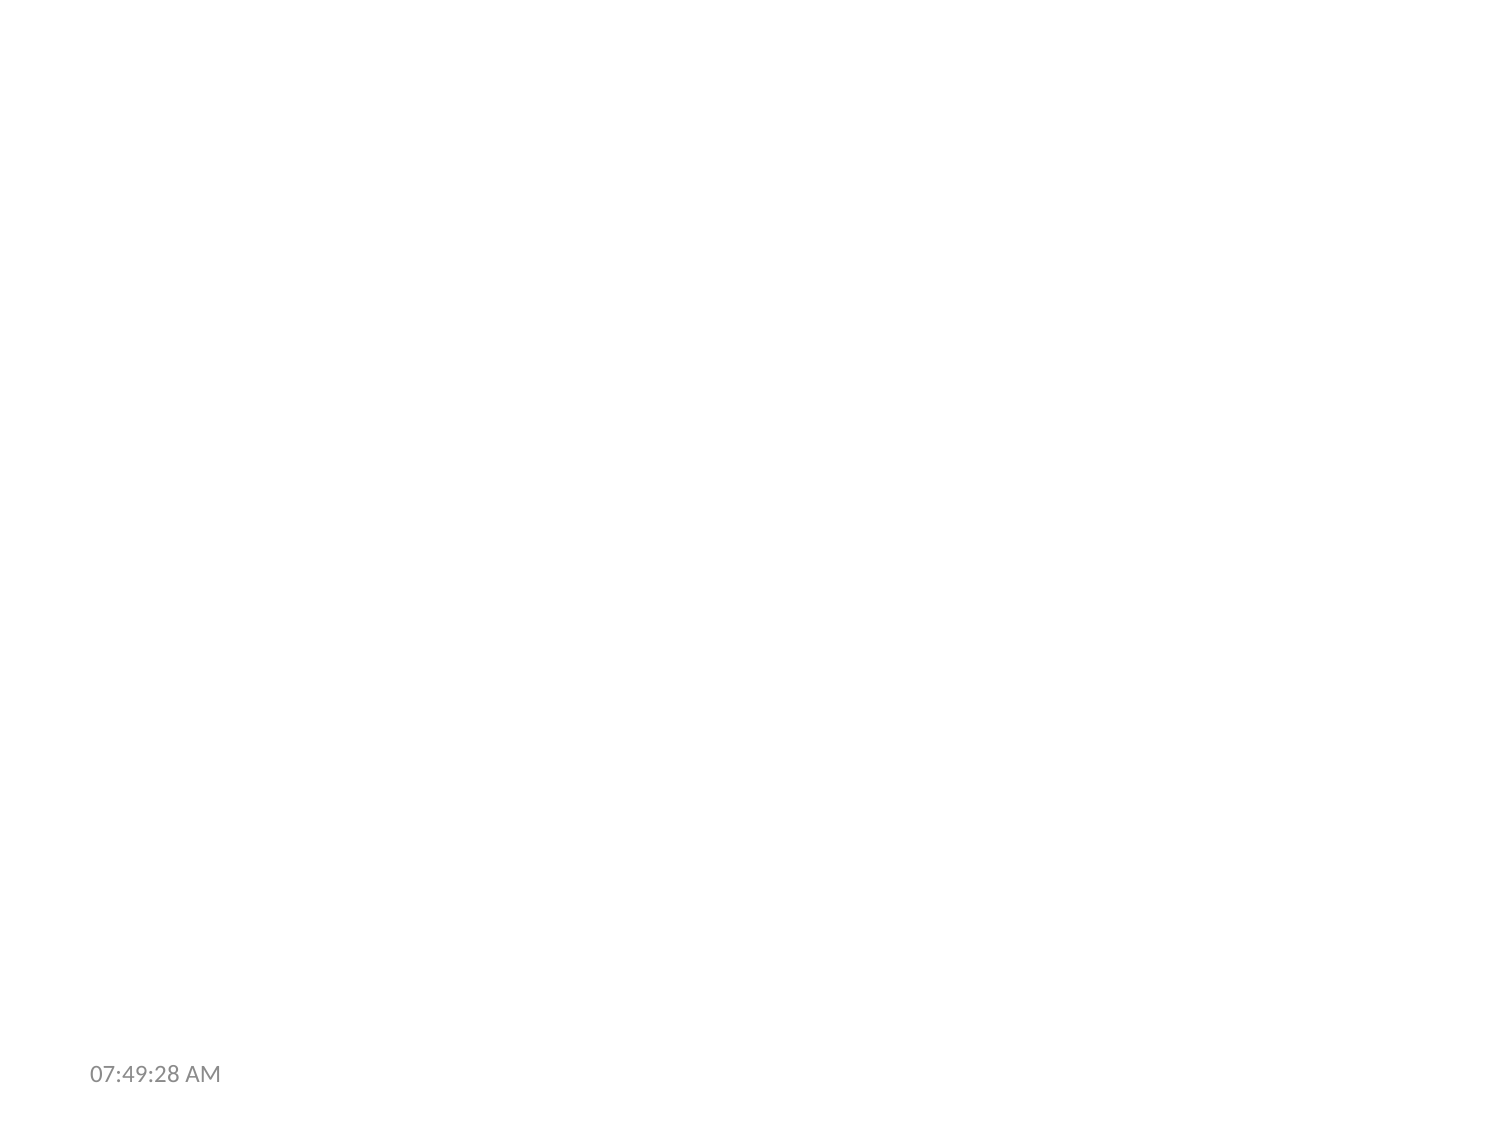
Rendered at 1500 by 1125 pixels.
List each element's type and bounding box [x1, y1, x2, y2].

slide_number [75, 1042, 425, 1103]
